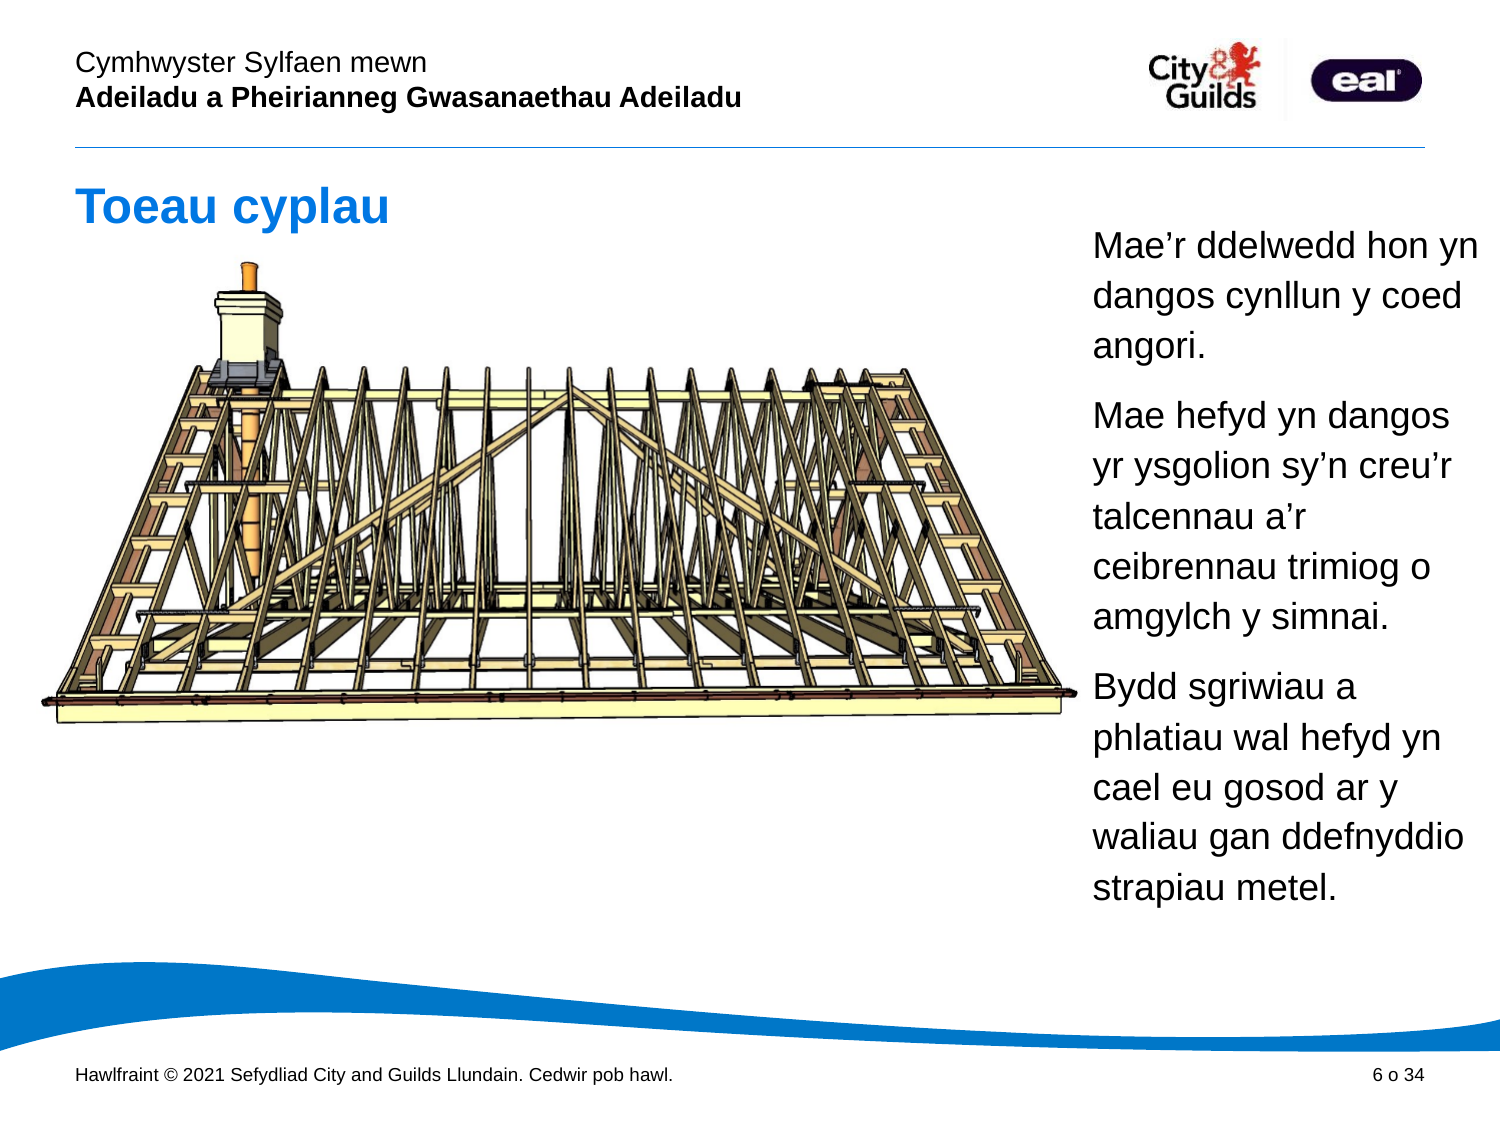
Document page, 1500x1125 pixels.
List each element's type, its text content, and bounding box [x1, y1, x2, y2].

picture [17, 243, 1088, 776]
list Mae’r ddelwedd hon yn dangos cynllun y coed angori. Mae hefyd yn dangos yr ysgolion sy’n creu’r talcennau a’r ceibrennau trimiog o amgylch y simnai. Bydd sgriwiau a phlatiau wal hefyd yn cael eu gosod ar y waliau gan ddefnyddio strapiau metel. [1092, 215, 1483, 1012]
picture [1149, 38, 1422, 121]
title Toeau cyplau [74, 173, 1426, 237]
